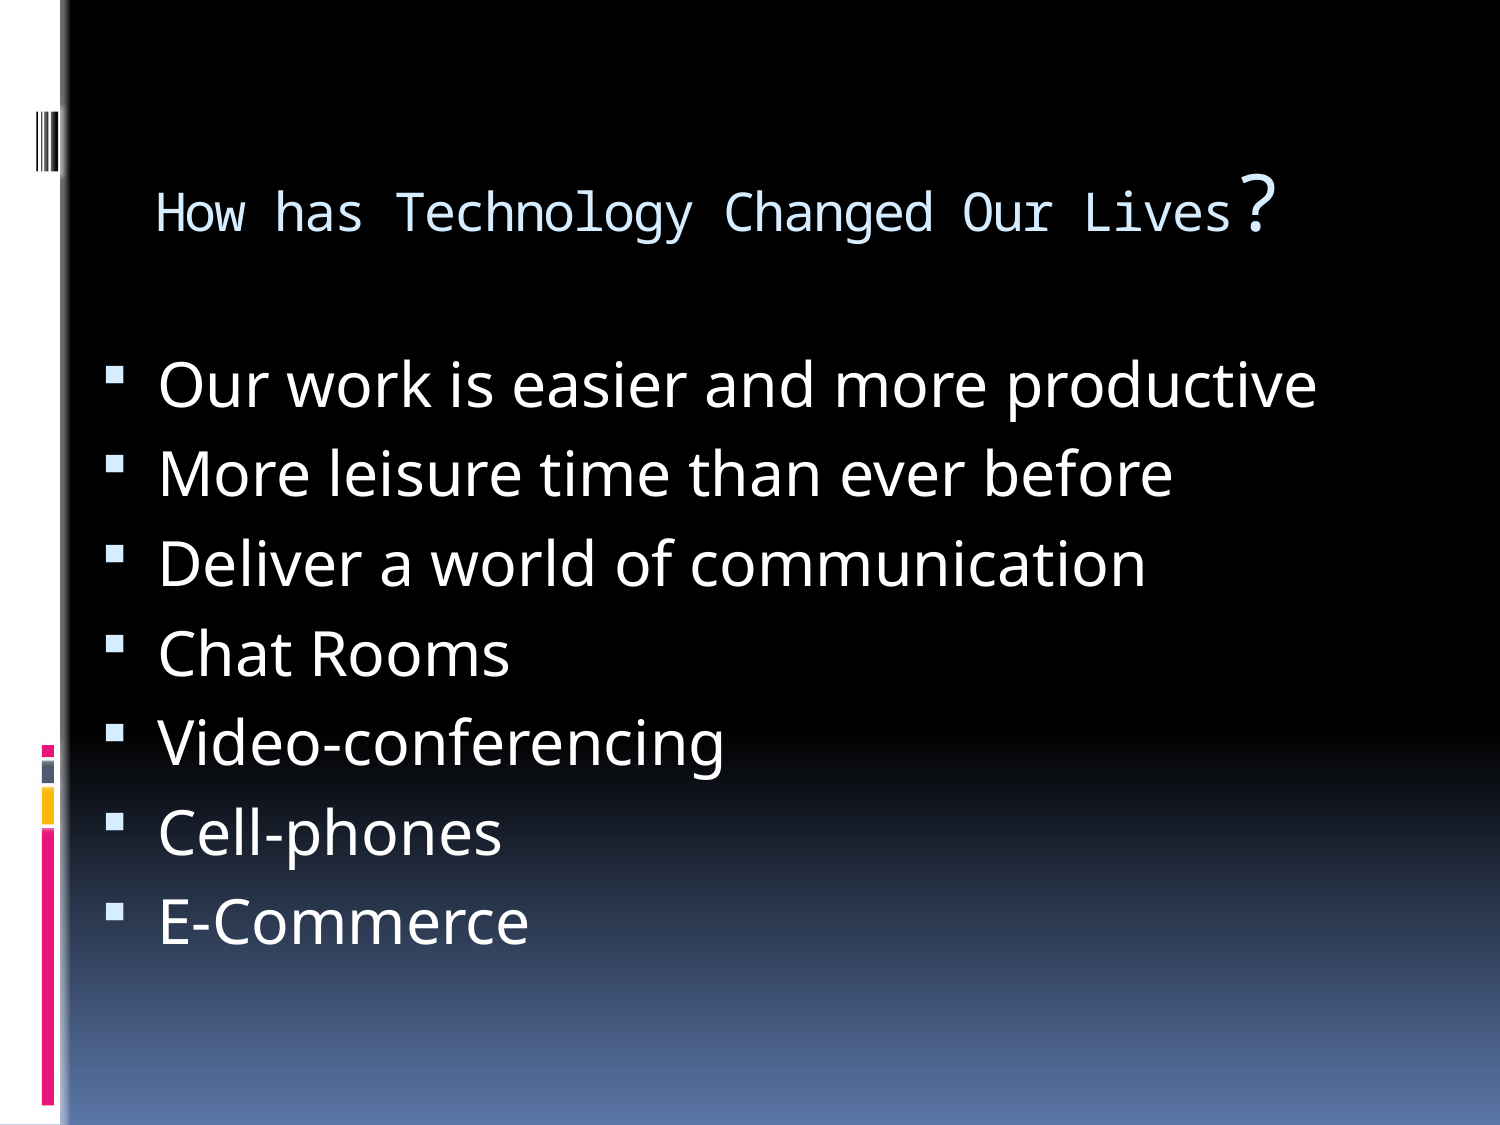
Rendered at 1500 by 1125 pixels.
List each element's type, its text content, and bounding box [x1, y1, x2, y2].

title How has Technology Changed Our Lives? [75, 50, 1313, 337]
list Our work is easier and more productive More leisure time than ever before Deliver a world of communication Chat Rooms Video-conferencing Cell-phones E-Commerce [75, 337, 1425, 1005]
